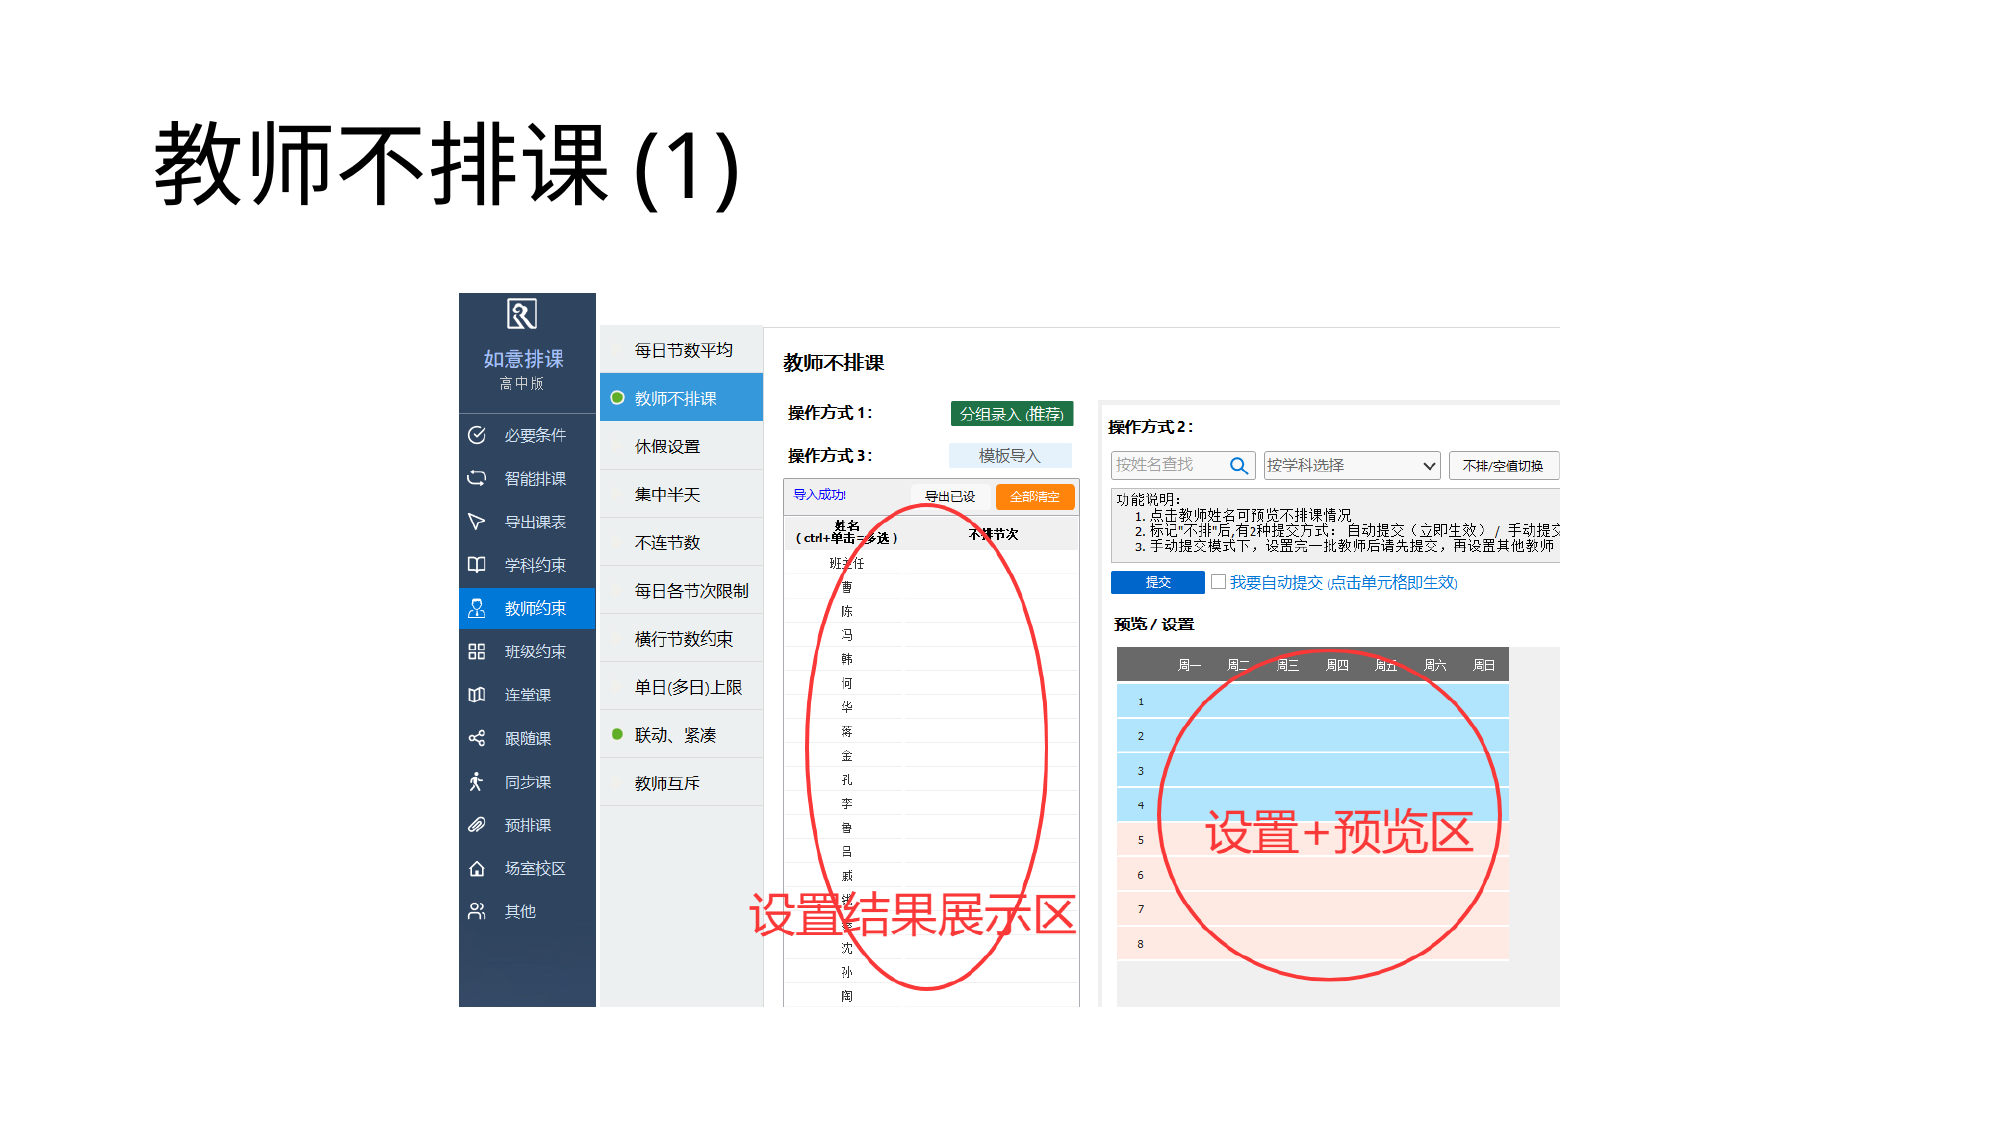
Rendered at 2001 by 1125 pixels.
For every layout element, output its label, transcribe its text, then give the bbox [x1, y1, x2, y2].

title 教师不排课(1) [137, 59, 1863, 278]
picture [459, 293, 1560, 1007]
